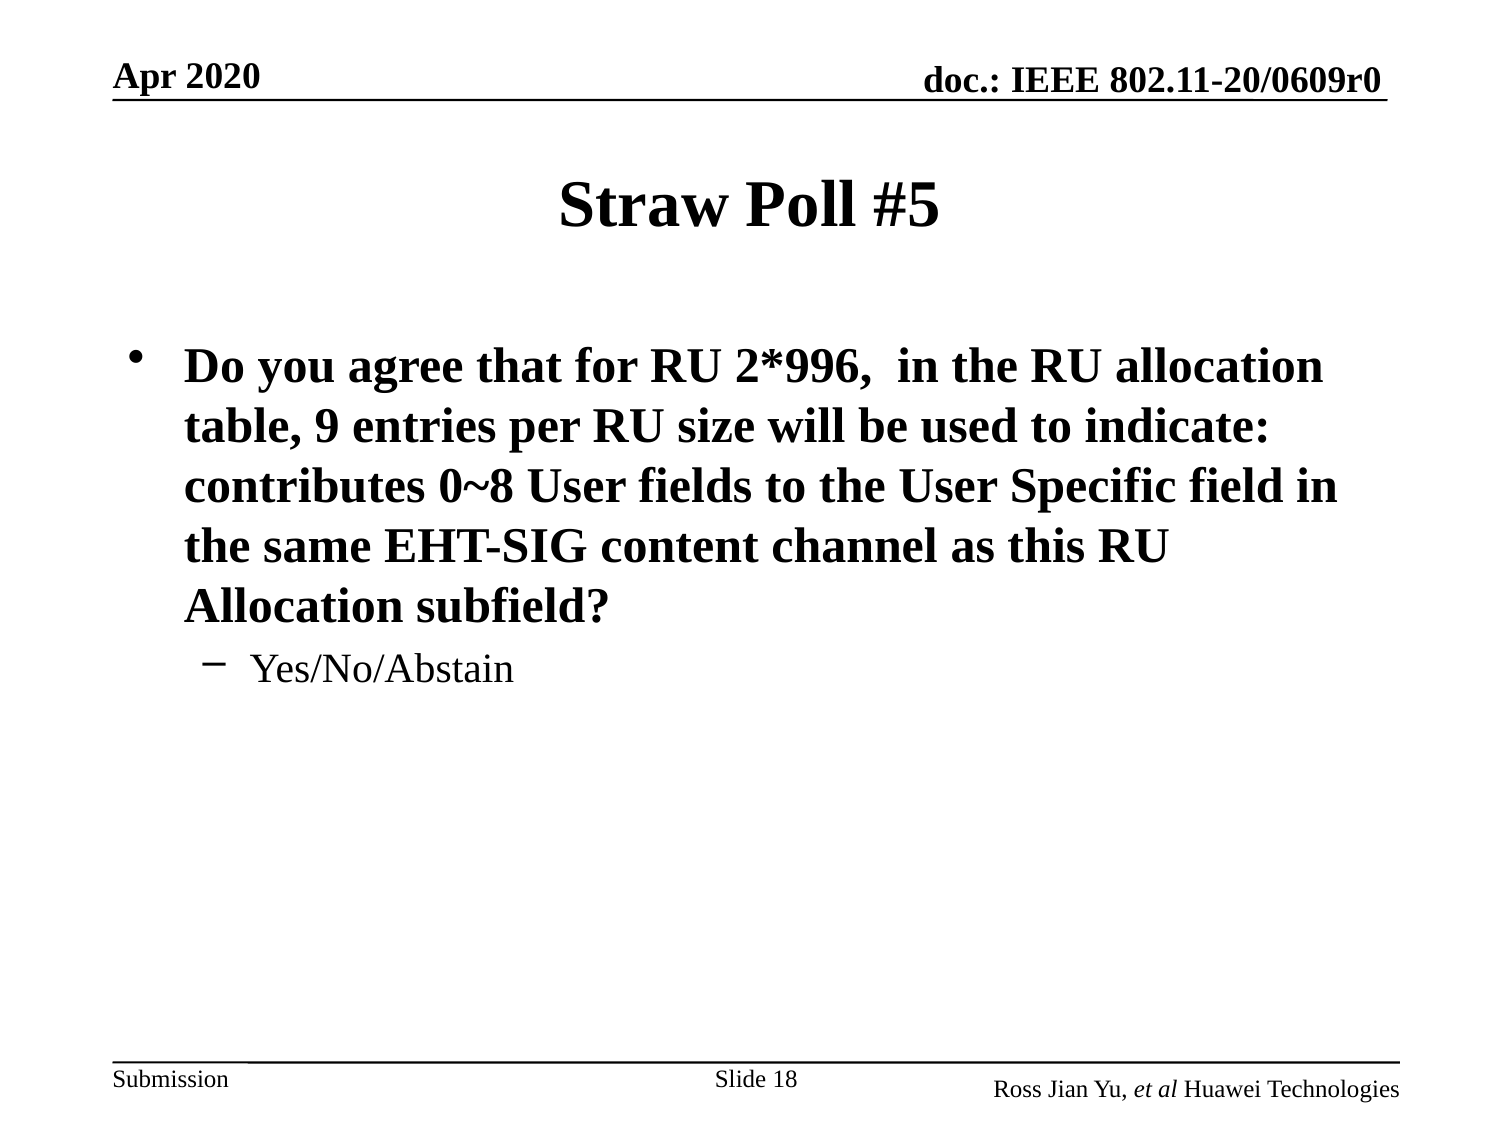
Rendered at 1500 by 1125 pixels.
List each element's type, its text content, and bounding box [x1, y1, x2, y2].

slide_number Slide 18 [712, 1061, 800, 1093]
list Do you agree that for RU 2*996, in the RU allocation table, 9 entries per RU size will be used to indicate: contributes 0~8 User fields to the User Specific field in the same EHT-SIG content channel as this RU Allocation subfield? Yes/No/Abstain [112, 324, 1388, 1001]
title Straw Poll #5 [112, 112, 1388, 288]
